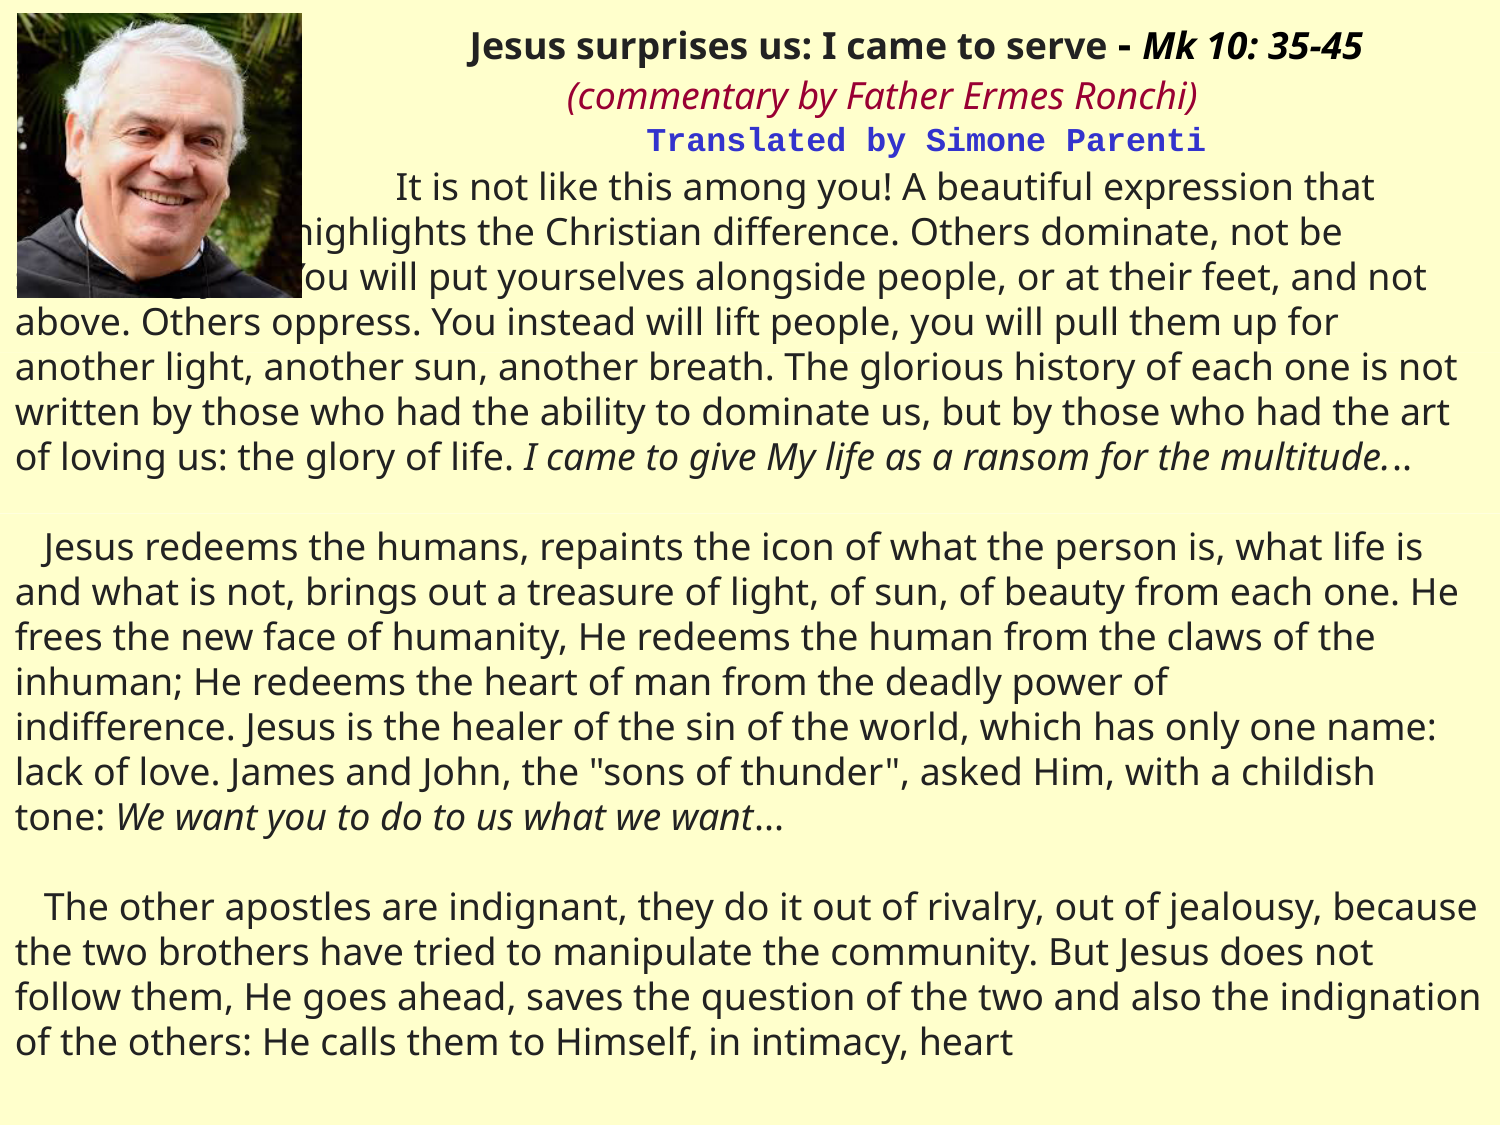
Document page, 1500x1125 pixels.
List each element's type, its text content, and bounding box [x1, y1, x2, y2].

picture [17, 13, 302, 298]
text_box It is not like this among you! A beautiful expression that highlights the Christian difference. Others dominate, not be so among you. You will put yourselves alongside people, or at their feet, and not above. Others oppress. You instead will lift people, you will pull them up for another light, another sun, another breath. The glorious history of each one is not written by those who had the ability to dominate us, but by those who had the art of loving us: the glory of life. I came to give My life as a ransom for the multitude... Jesus redeems the humans, repaints the icon of what the person is, what life is and what is not, brings out a treasure of light, of sun, of beauty from each one. He frees the new face of humanity, He redeems the human from the claws of the inhuman; He redeems the heart of man from the deadly power of indifference. Jesus is the healer of the sin of the world, which has only one name: lack of love. James and John, the "sons of thunder", asked Him, with a childish tone: We want you to do to us what we want... The other apostles are indignant, they do it out of rivalry, out of jealousy, because the two brothers have tried to manipulate the community. But Jesus does not follow them, He goes ahead, saves the question of the two and also the indignation of the others: He calls them to Himself, in intimacy, heart [0, 155, 1500, 1071]
text_box Jesus surprises us: I came to serve - Mk 10: 35-45 (commentary by Father Ermes Ronchi) Translated by Simone Parenti [360, 10, 1473, 155]
